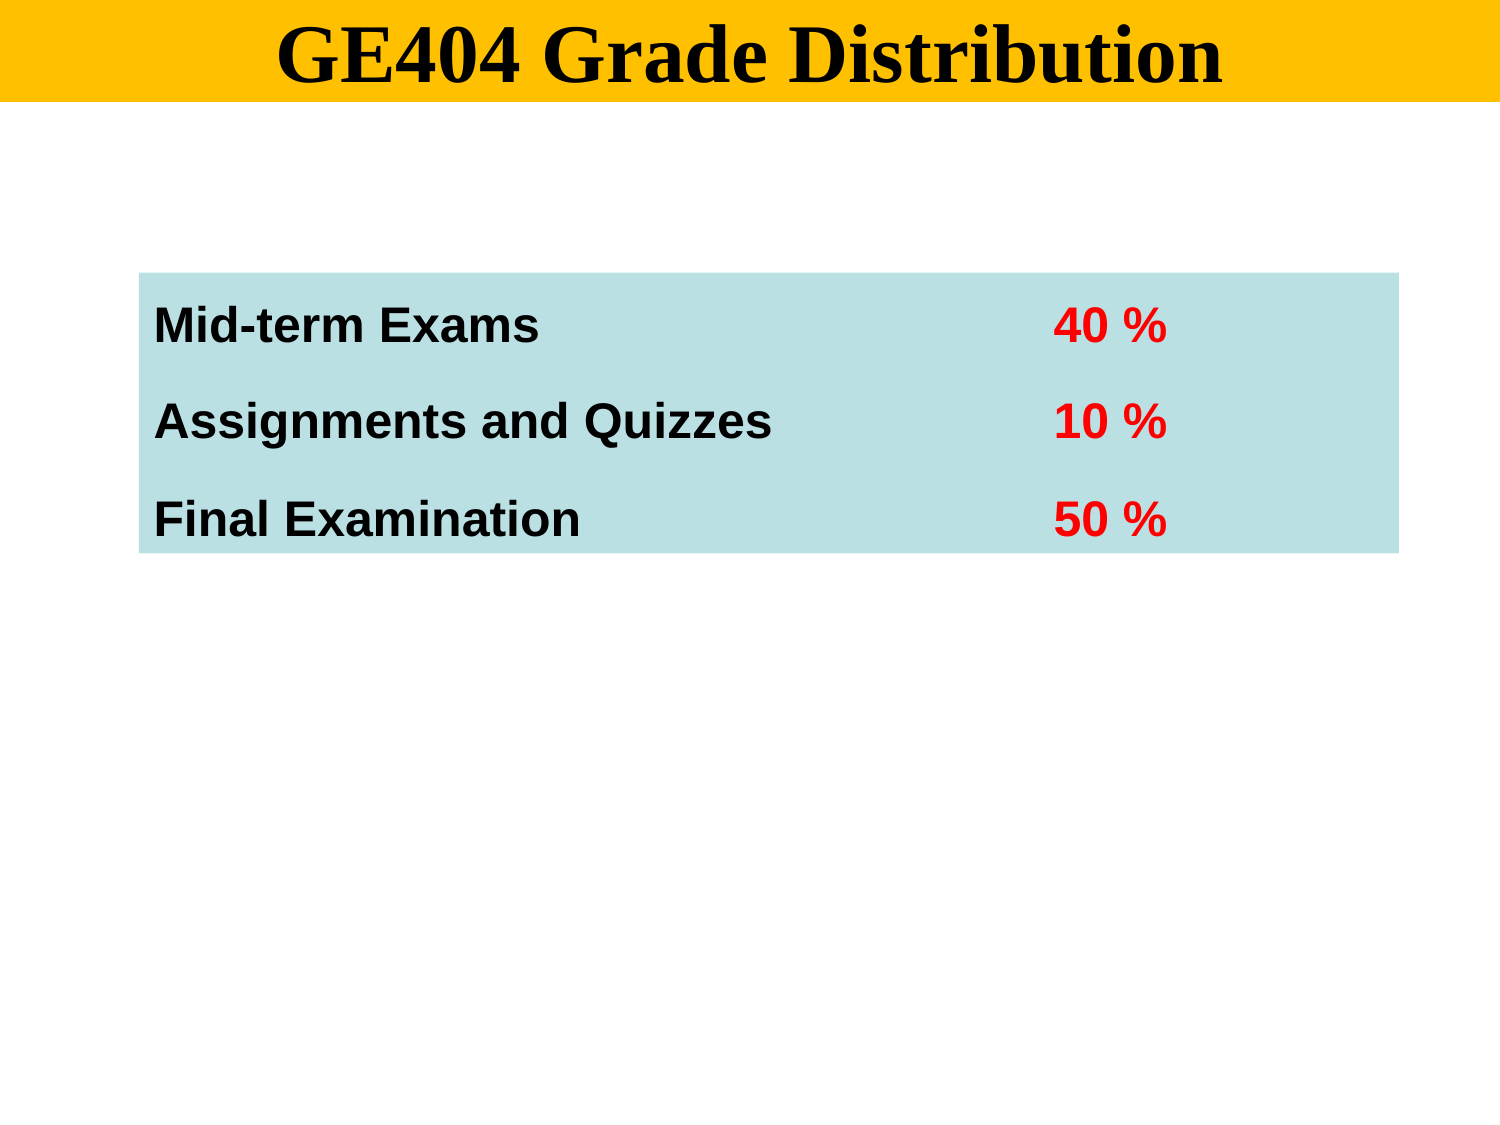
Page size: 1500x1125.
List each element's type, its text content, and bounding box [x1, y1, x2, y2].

title GE404 Grade Distribution [0, 0, 1500, 103]
text_box Mid-term Exams 40 % Assignments and Quizzes 10 % Final Examination 50 % [138, 272, 1399, 554]
